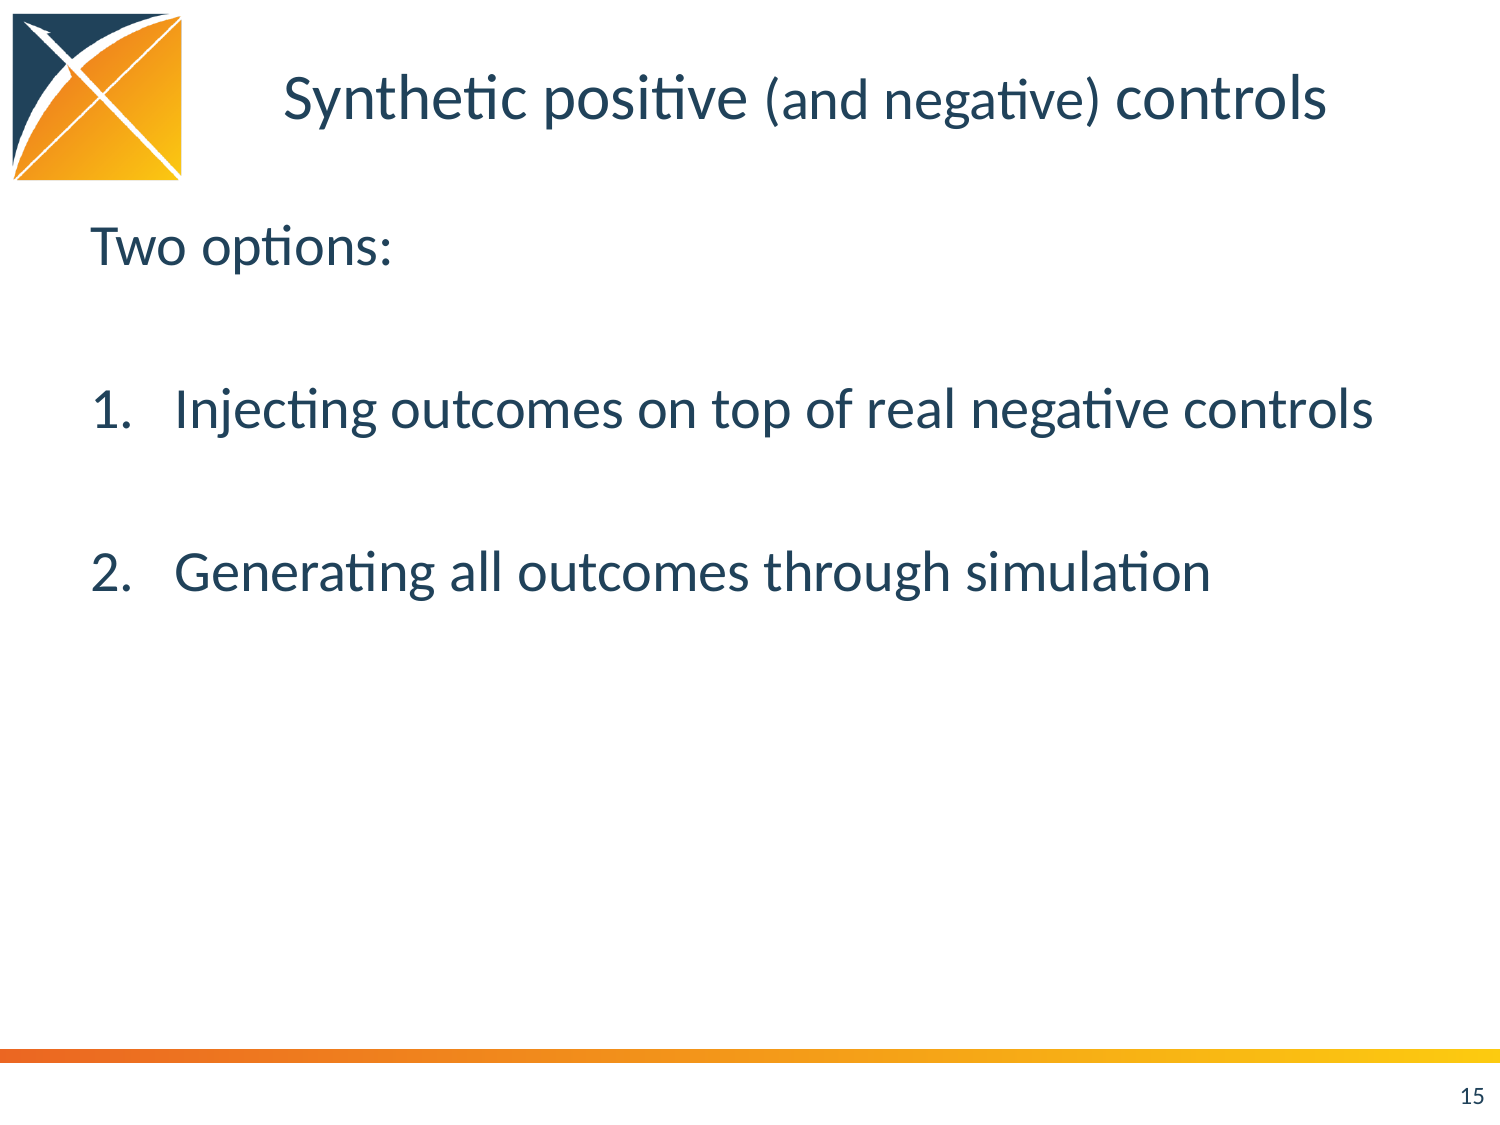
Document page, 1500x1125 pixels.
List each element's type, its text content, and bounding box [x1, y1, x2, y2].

picture [0, 0, 206, 200]
title Synthetic positive (and negative) controls [187, 24, 1425, 163]
slide_number 15 [1149, 1065, 1500, 1125]
list Two options: Injecting outcomes on top of real negative controls Generating all outcomes through simulation [75, 200, 1425, 1005]
